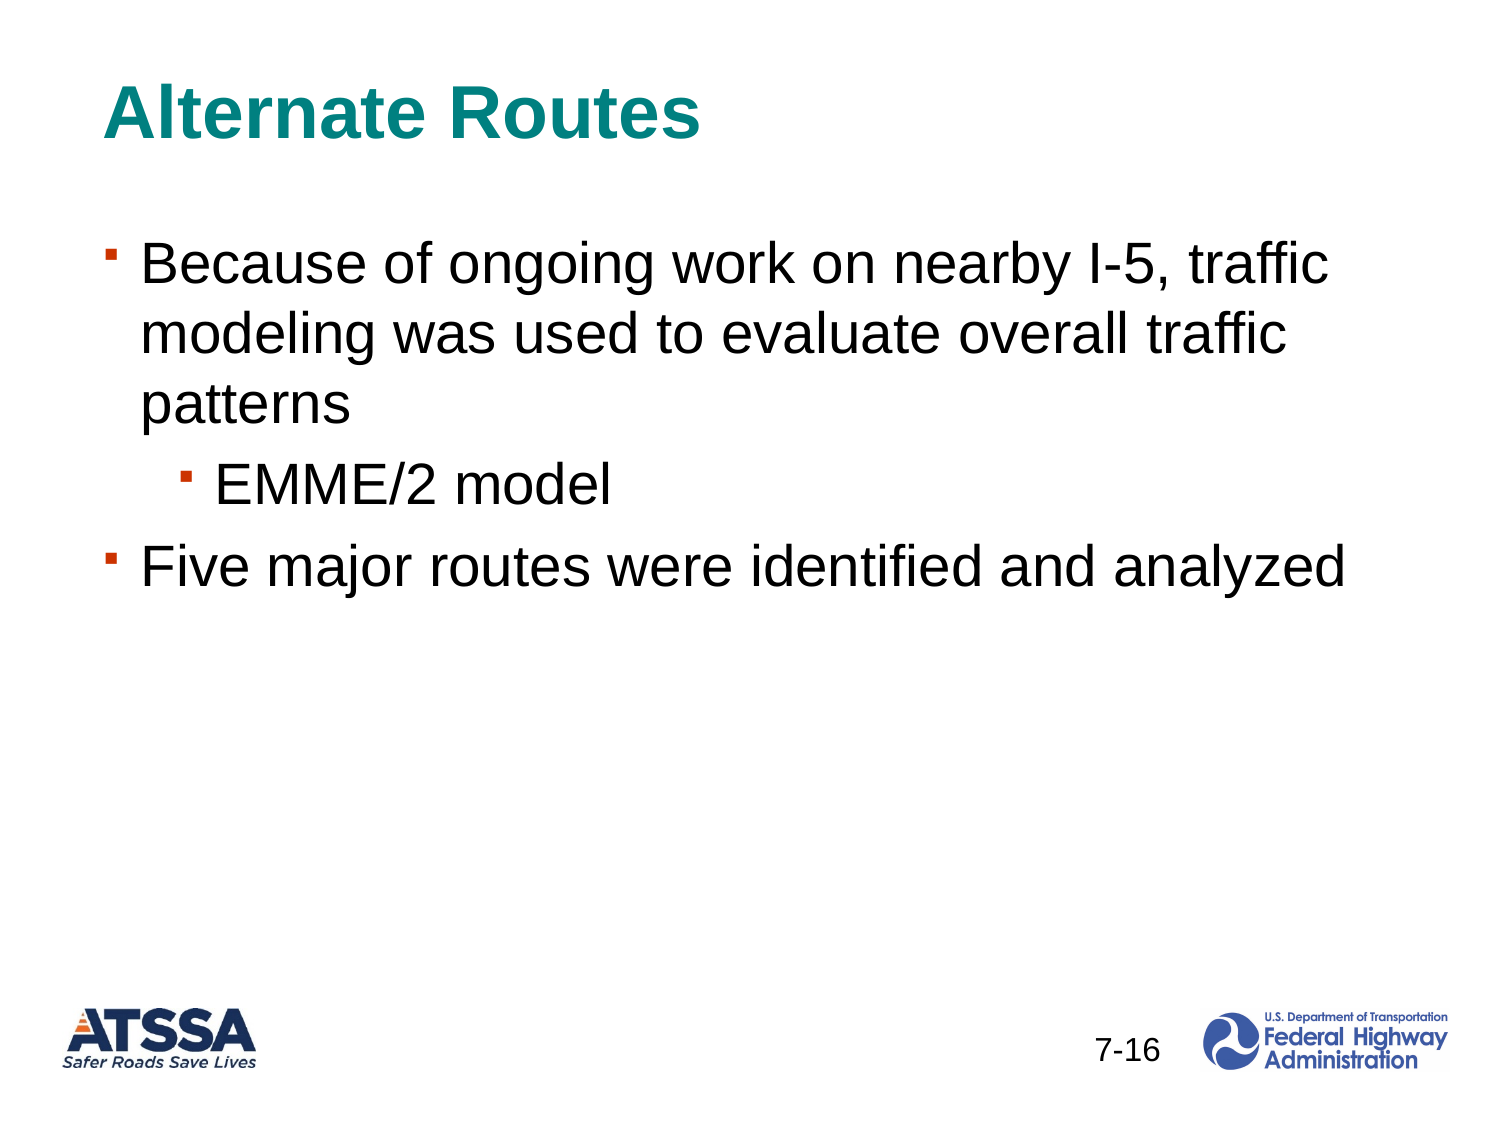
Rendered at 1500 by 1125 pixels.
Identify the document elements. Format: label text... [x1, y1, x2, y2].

picture [62, 1008, 256, 1068]
picture [1200, 1008, 1450, 1072]
title Alternate Routes [87, 0, 1500, 218]
list Because of ongoing work on nearby I-5, traffic modeling was used to evaluate overall traffic patterns EMME/2 model Five major routes were identified and analyzed [87, 217, 1451, 1001]
